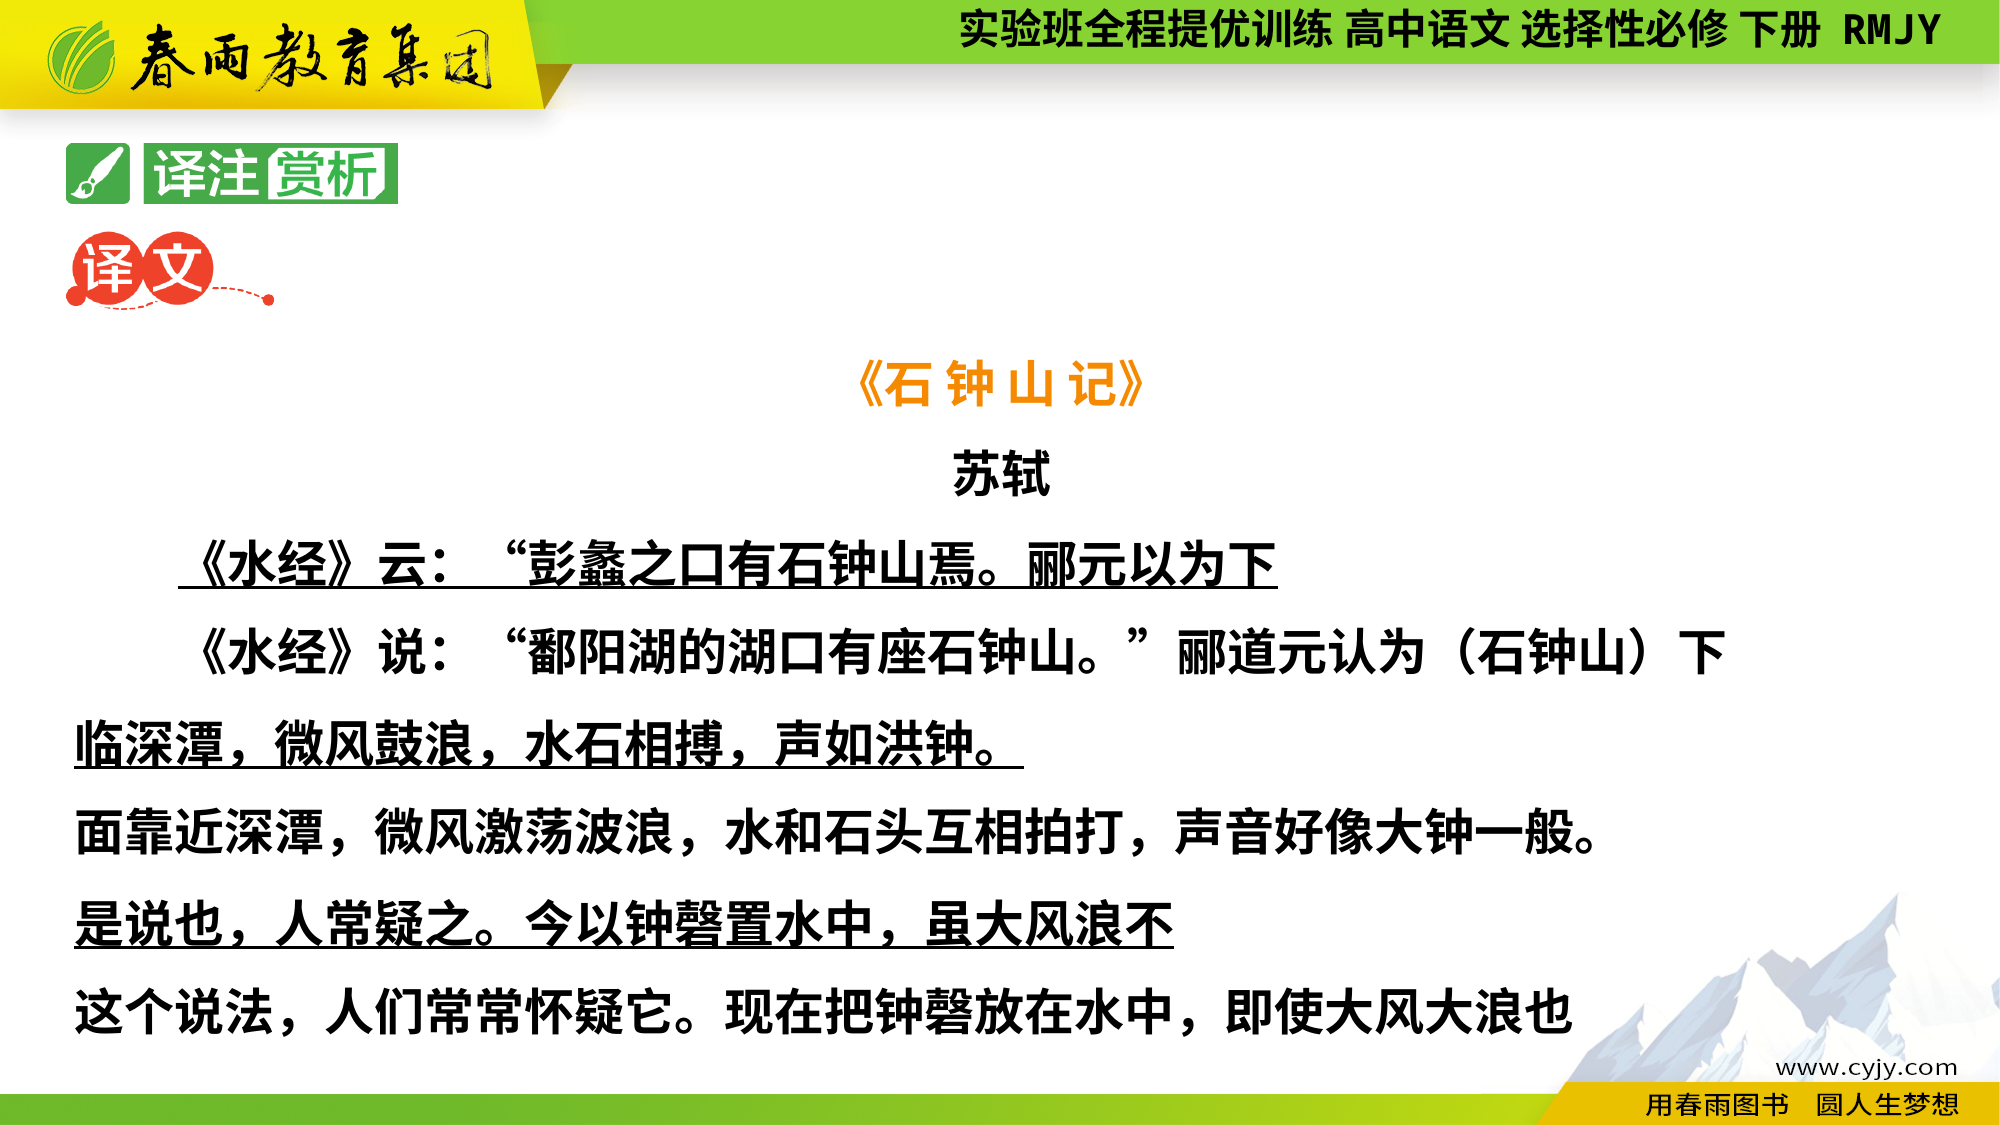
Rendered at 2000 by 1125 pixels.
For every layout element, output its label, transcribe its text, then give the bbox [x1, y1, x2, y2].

picture [0, 0, 2000, 1125]
text_box 《水经》说：“鄱阳湖的湖口有座石钟山。”郦道元认为（石钟山）下 面靠近深潭，微风激荡波浪，水和石头互相拍打，声音好像大钟一般。 这个说法，人们常常怀疑它。现在把钟磬放在水中，即使大风大浪也 [59, 583, 1944, 1049]
